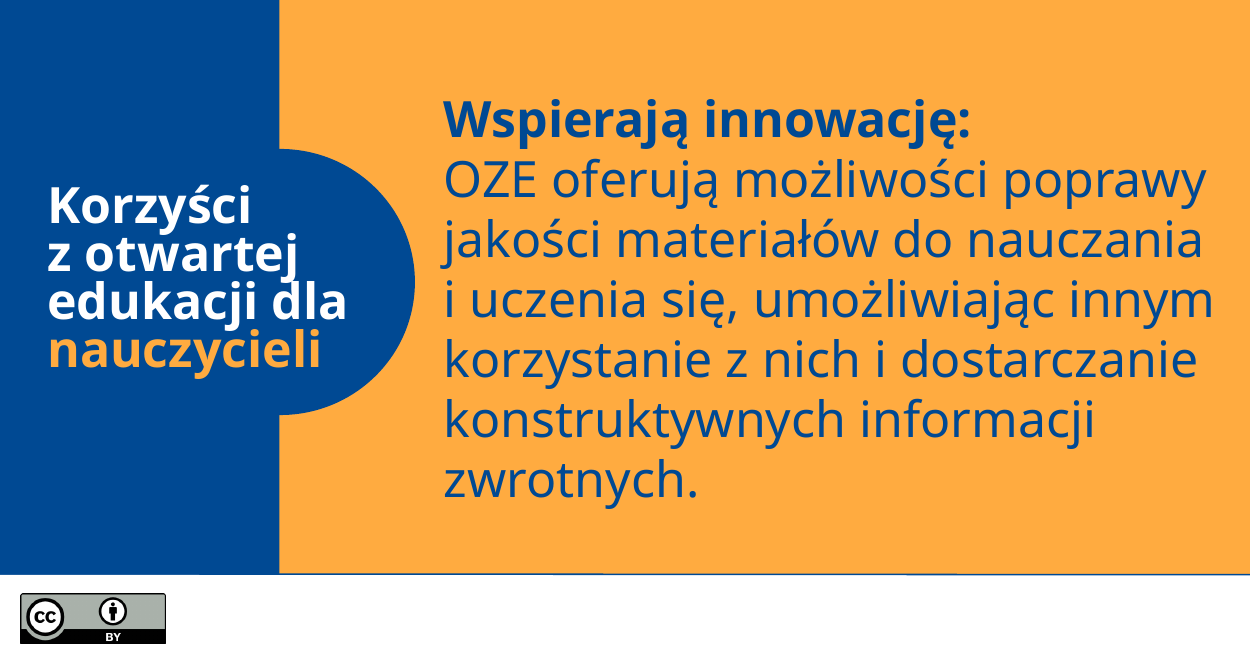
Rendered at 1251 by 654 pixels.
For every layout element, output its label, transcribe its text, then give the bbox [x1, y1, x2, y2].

text_box Wspierają innowację: OZE oferują możliwości poprawy jakości materiałów do nauczania i uczenia się, umożliwiając innym korzystanie z nich i dostarczanie konstruktywnych informacji zwrotnych. [429, 72, 1244, 523]
text_box [209, 148, 352, 169]
text_box Korzyści z otwartej edukacji dla nauczycieli [32, 169, 415, 392]
text_box [204, 392, 356, 416]
picture [20, 592, 166, 645]
text_box [0, 0, 280, 573]
text_box [0, 582, 1250, 654]
